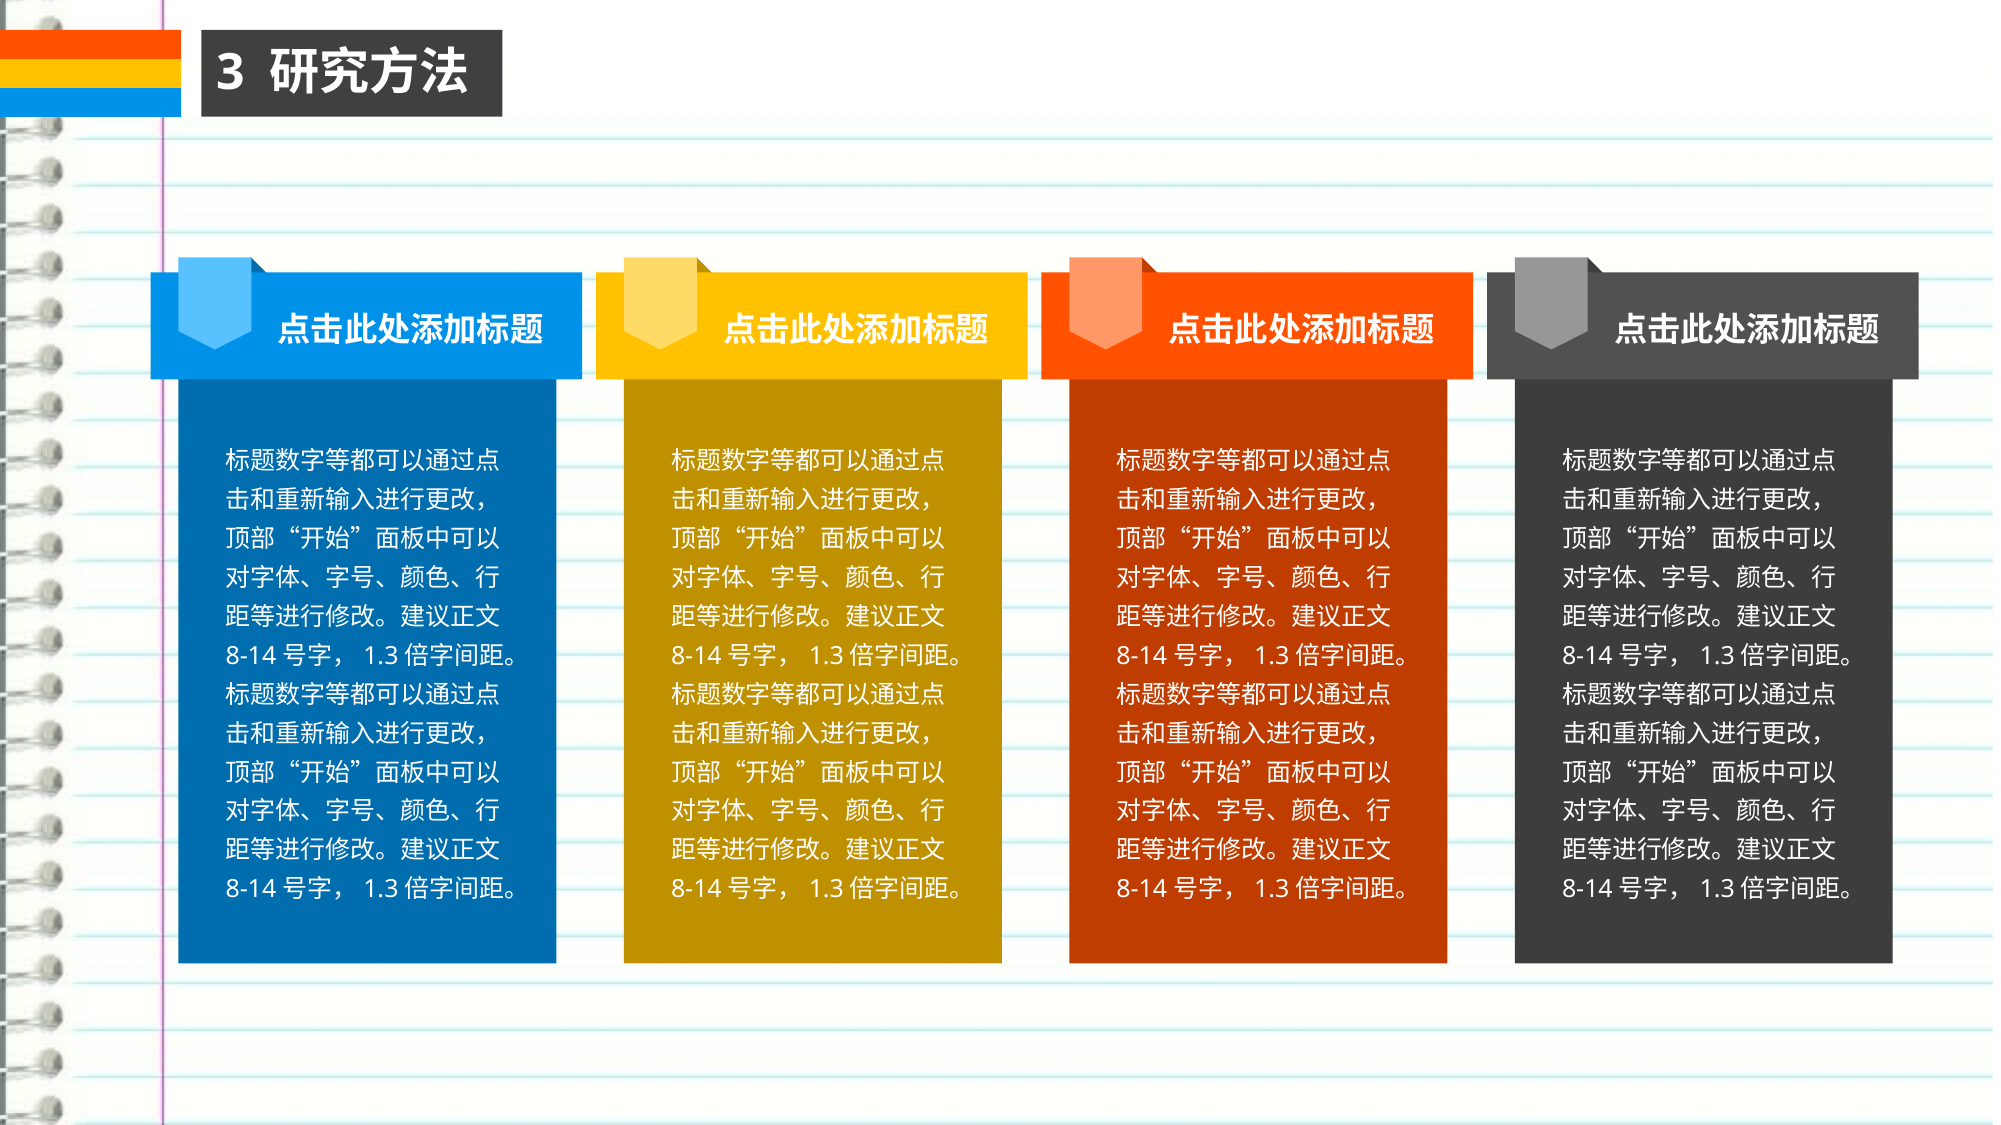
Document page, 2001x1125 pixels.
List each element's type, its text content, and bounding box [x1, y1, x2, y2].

picture [0, 0, 2001, 1125]
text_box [1486, 256, 1919, 964]
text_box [1041, 256, 1474, 964]
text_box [596, 256, 1028, 964]
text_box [150, 256, 583, 964]
list 3 研究方法 [200, 29, 503, 118]
